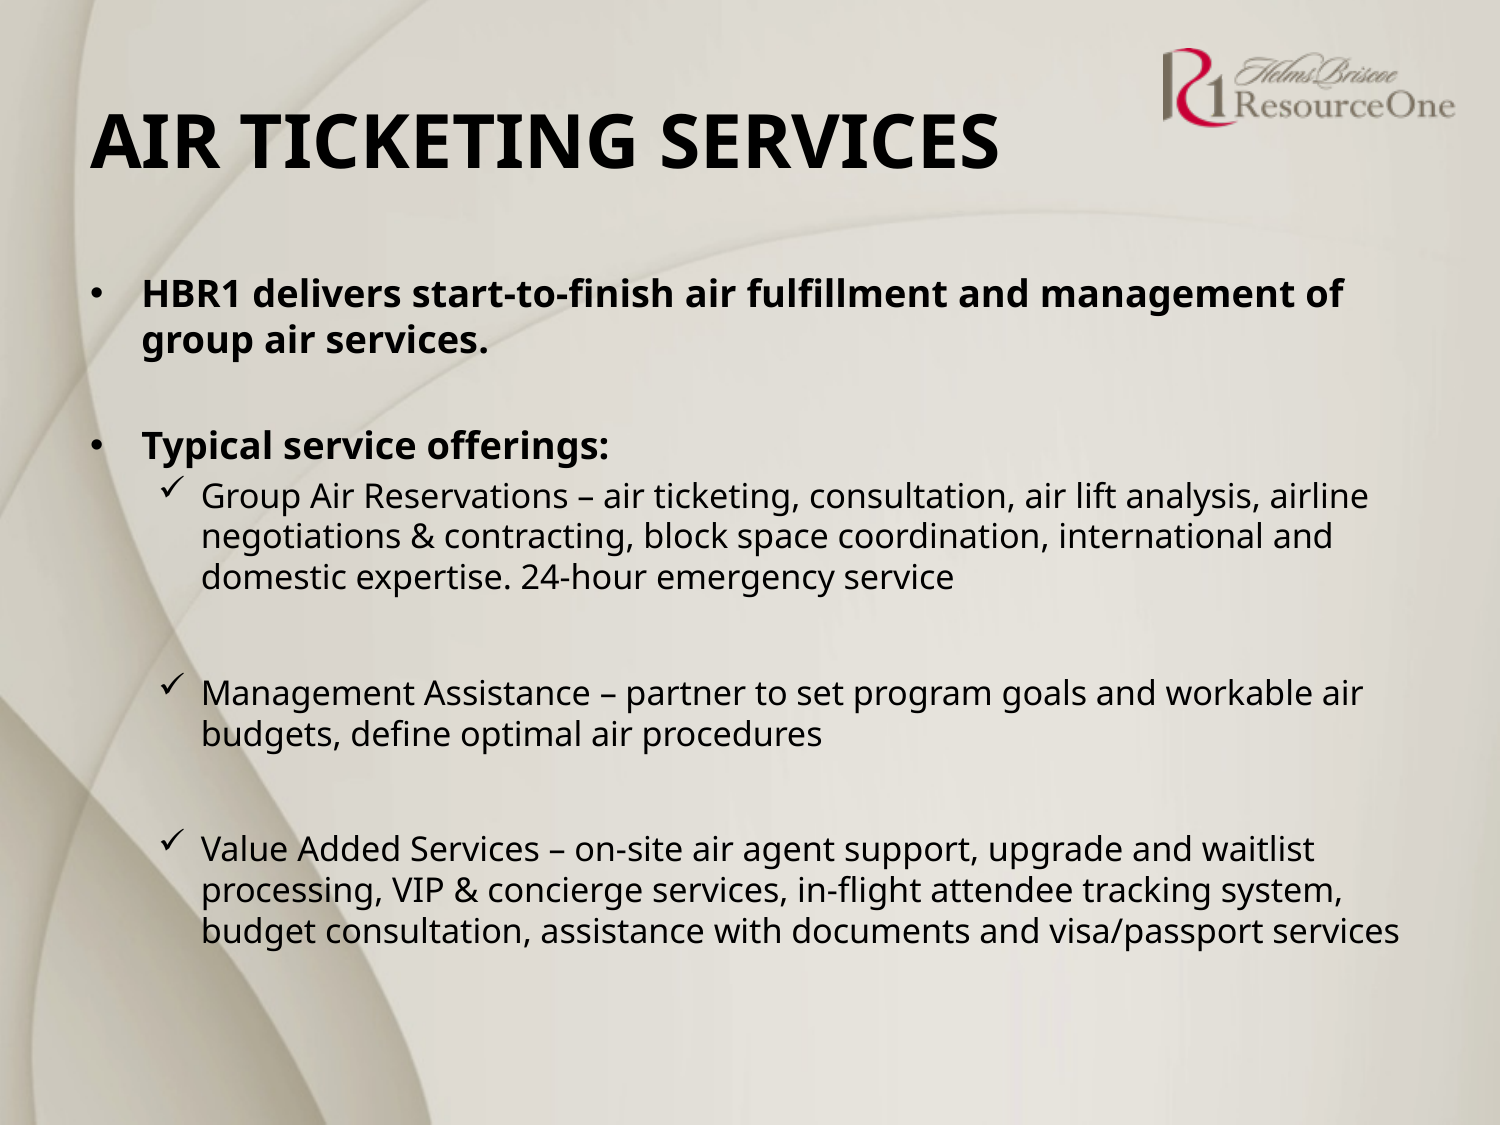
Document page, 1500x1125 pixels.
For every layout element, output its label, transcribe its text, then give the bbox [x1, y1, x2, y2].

picture [0, 0, 1500, 1125]
title Air ticketing services [75, 45, 1425, 233]
list HBR1 delivers start-to-finish air fulfillment and management of group air services. Typical service offerings: Group Air Reservations – air ticketing, consultation, air lift analysis, airline negotiations & contracting, block space coordination, international and domestic expertise. 24-hour emergency service Management Assistance – partner to set program goals and workable air budgets, define optimal air procedures Value Added Services – on-site air agent support, upgrade and waitlist processing, VIP & concierge services, in-flight attendee tracking system, budget consultation, assistance with documents and visa/passport services [75, 262, 1425, 1005]
